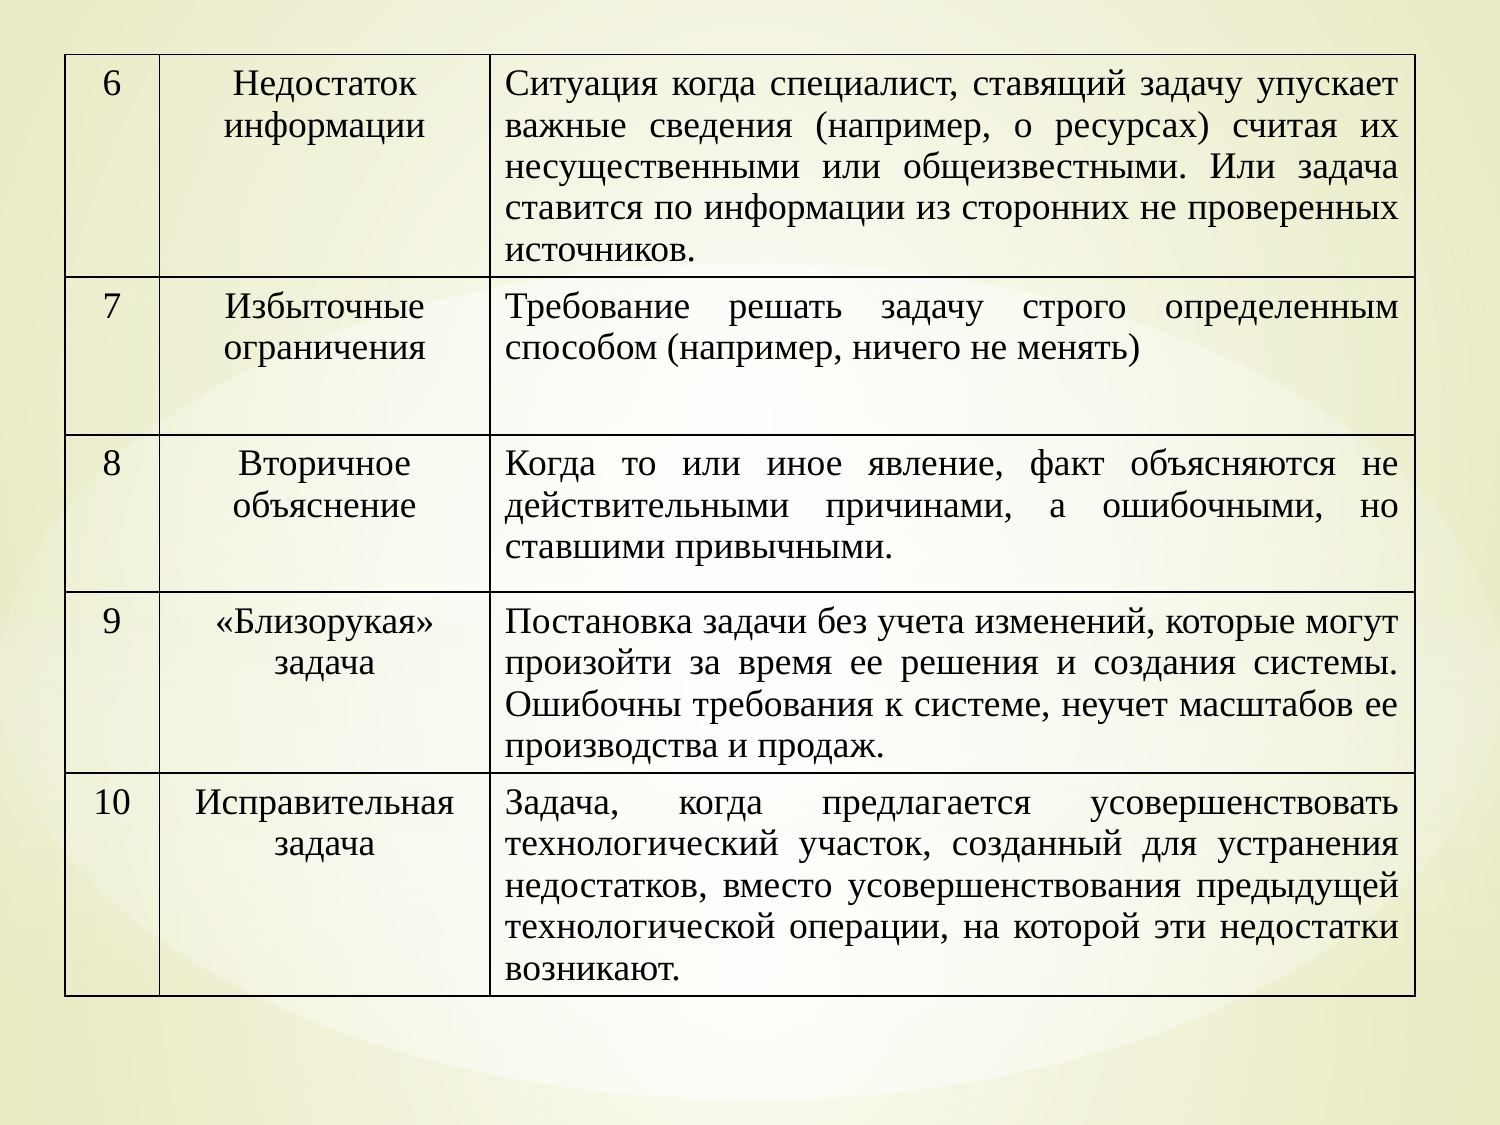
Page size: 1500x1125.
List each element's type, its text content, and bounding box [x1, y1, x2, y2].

table_header 6 [66, 55, 159, 276]
table_cell Когда то или иное явление, факт объясняются не действительными причинами, а ошибочными, но ставшими привычными. [491, 436, 1414, 591]
table_cell 7 [66, 278, 159, 434]
table_cell Требование решать задачу строго определенным способом (например, ничего не менять) [491, 278, 1414, 434]
table_cell Задача, когда предлагается усовершенствовать технологический участок, созданный для устранения недостатков, вместо усовершенствования предыдущей технологической операции, на которой эти недостатки возникают. [491, 774, 1414, 995]
table_header Недостаток информации [160, 55, 489, 276]
table_cell Избыточные ограничения [160, 278, 489, 434]
table_cell Постановка задачи без учета изменений, которые могут произойти за время ее решения и создания системы. Ошибочны требования к системе, неучет масштабов ее производства и продаж. [491, 593, 1414, 772]
table_cell 10 [66, 774, 159, 995]
table_cell Исправительная задача [160, 774, 489, 995]
table_cell 8 [66, 436, 159, 591]
table_cell «Близорукая» задача [160, 593, 489, 772]
table_cell Вторичное объяснение [160, 436, 489, 591]
table_cell 9 [66, 593, 159, 772]
table_header Ситуация когда специалист, ставящий задачу упускает важные сведения (например, о ресурсах) считая их несущественными или общеизвестными. Или задача ставится по информации из сторонних не проверенных источников. [491, 55, 1414, 276]
